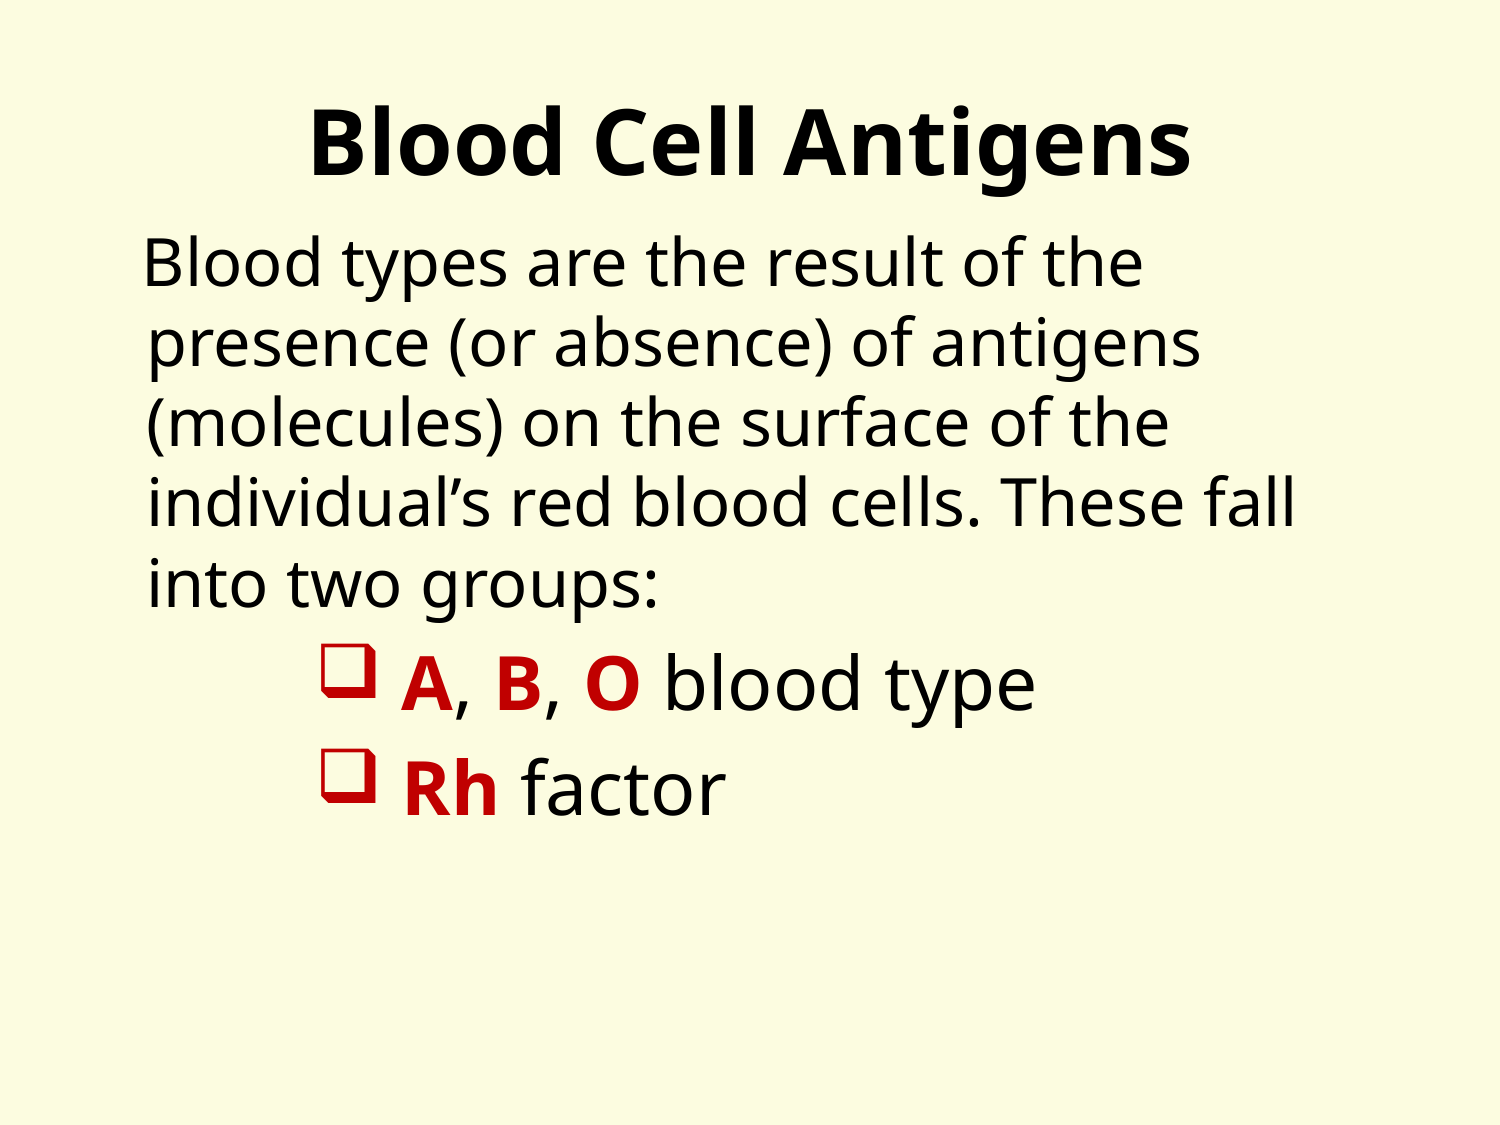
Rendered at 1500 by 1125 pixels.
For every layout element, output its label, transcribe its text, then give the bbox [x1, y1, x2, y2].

list Blood types are the result of the presence (or absence) of antigens (molecules) on the surface of the individual’s red blood cells. These fall into two groups: A, B, O blood type Rh factor [74, 212, 1413, 956]
title Blood Cell Antigens [74, 44, 1426, 233]
